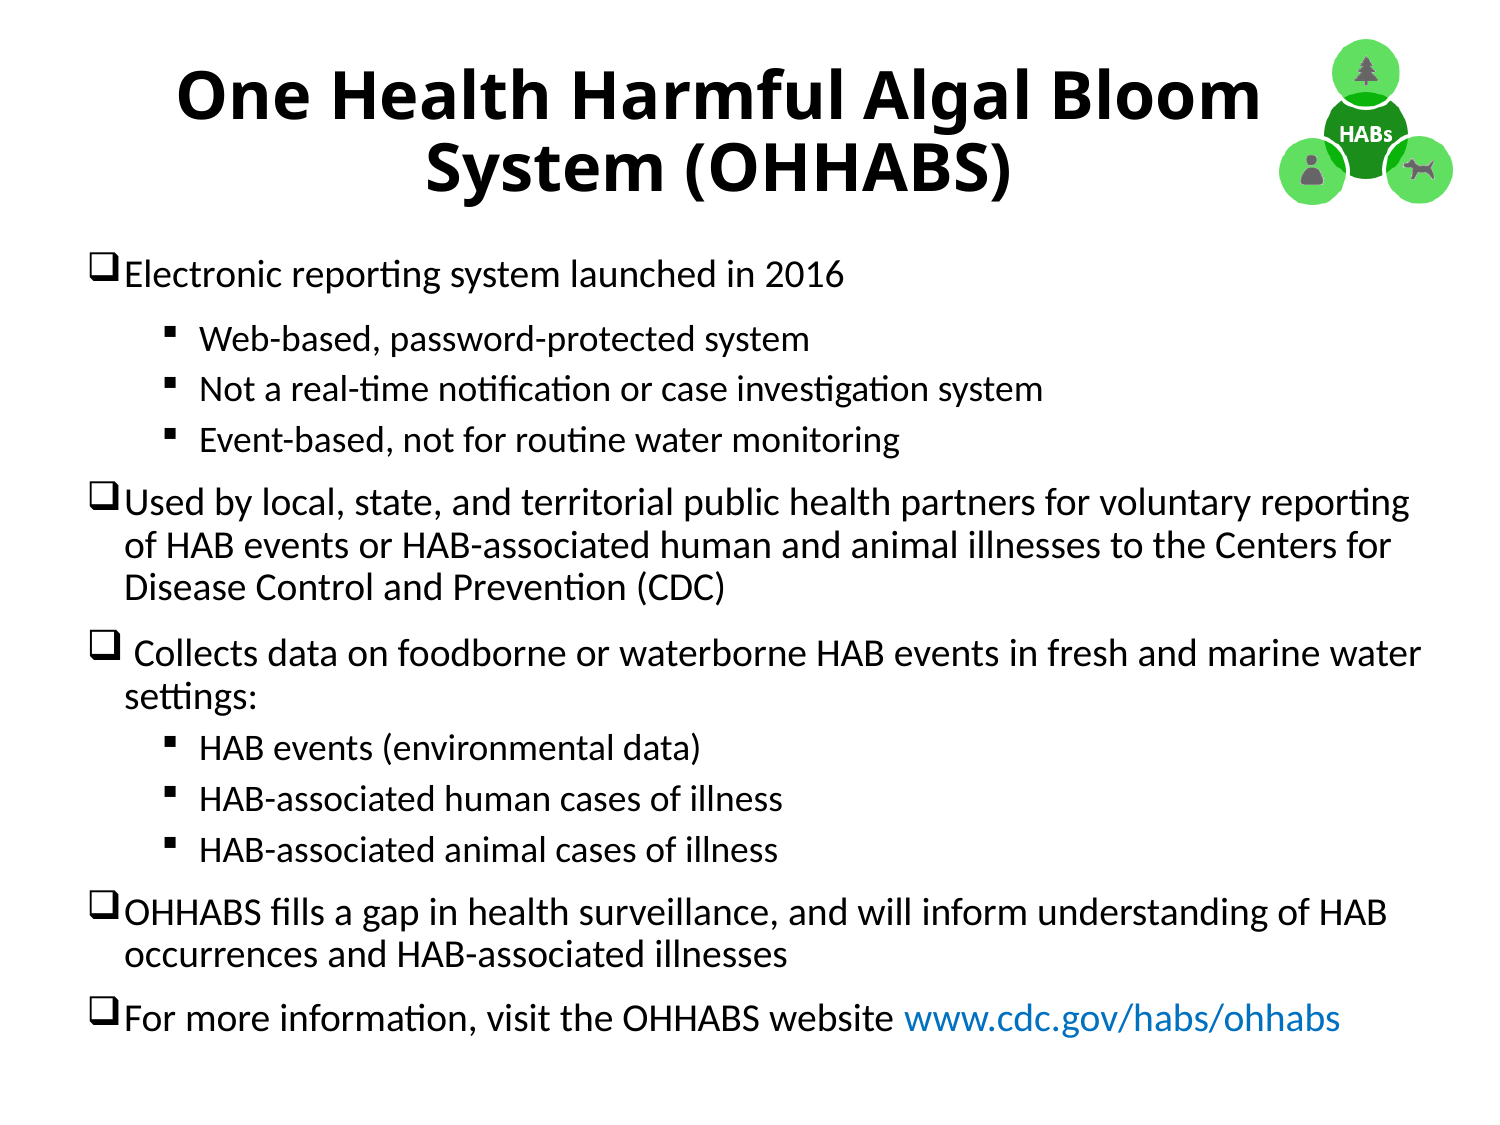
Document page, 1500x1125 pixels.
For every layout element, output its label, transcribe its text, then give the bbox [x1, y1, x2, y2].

picture [1251, 22, 1479, 228]
title One Health Harmful Algal Bloom System (OHHABS) [113, 41, 1251, 228]
list Electronic reporting system launched in 2016 Web-based, password-protected system Not a real-time notification or case investigation system Event-based, not for routine water monitoring Used by local, state, and territorial public health partners for voluntary reporting of HAB events or HAB-associated human and animal illnesses to the Centers for Disease Control and Prevention (CDC) Collects data on foodborne or waterborne HAB events in fresh and marine water settings: HAB events (environmental data) HAB-associated human cases of illness HAB-associated animal cases of illness OHHABS fills a gap in health surveillance, and will inform understanding of HAB occurrences and HAB-associated illnesses For more information, visit the OHHABS website www.cdc.gov/habs/ohhabs [71, 245, 1455, 1087]
